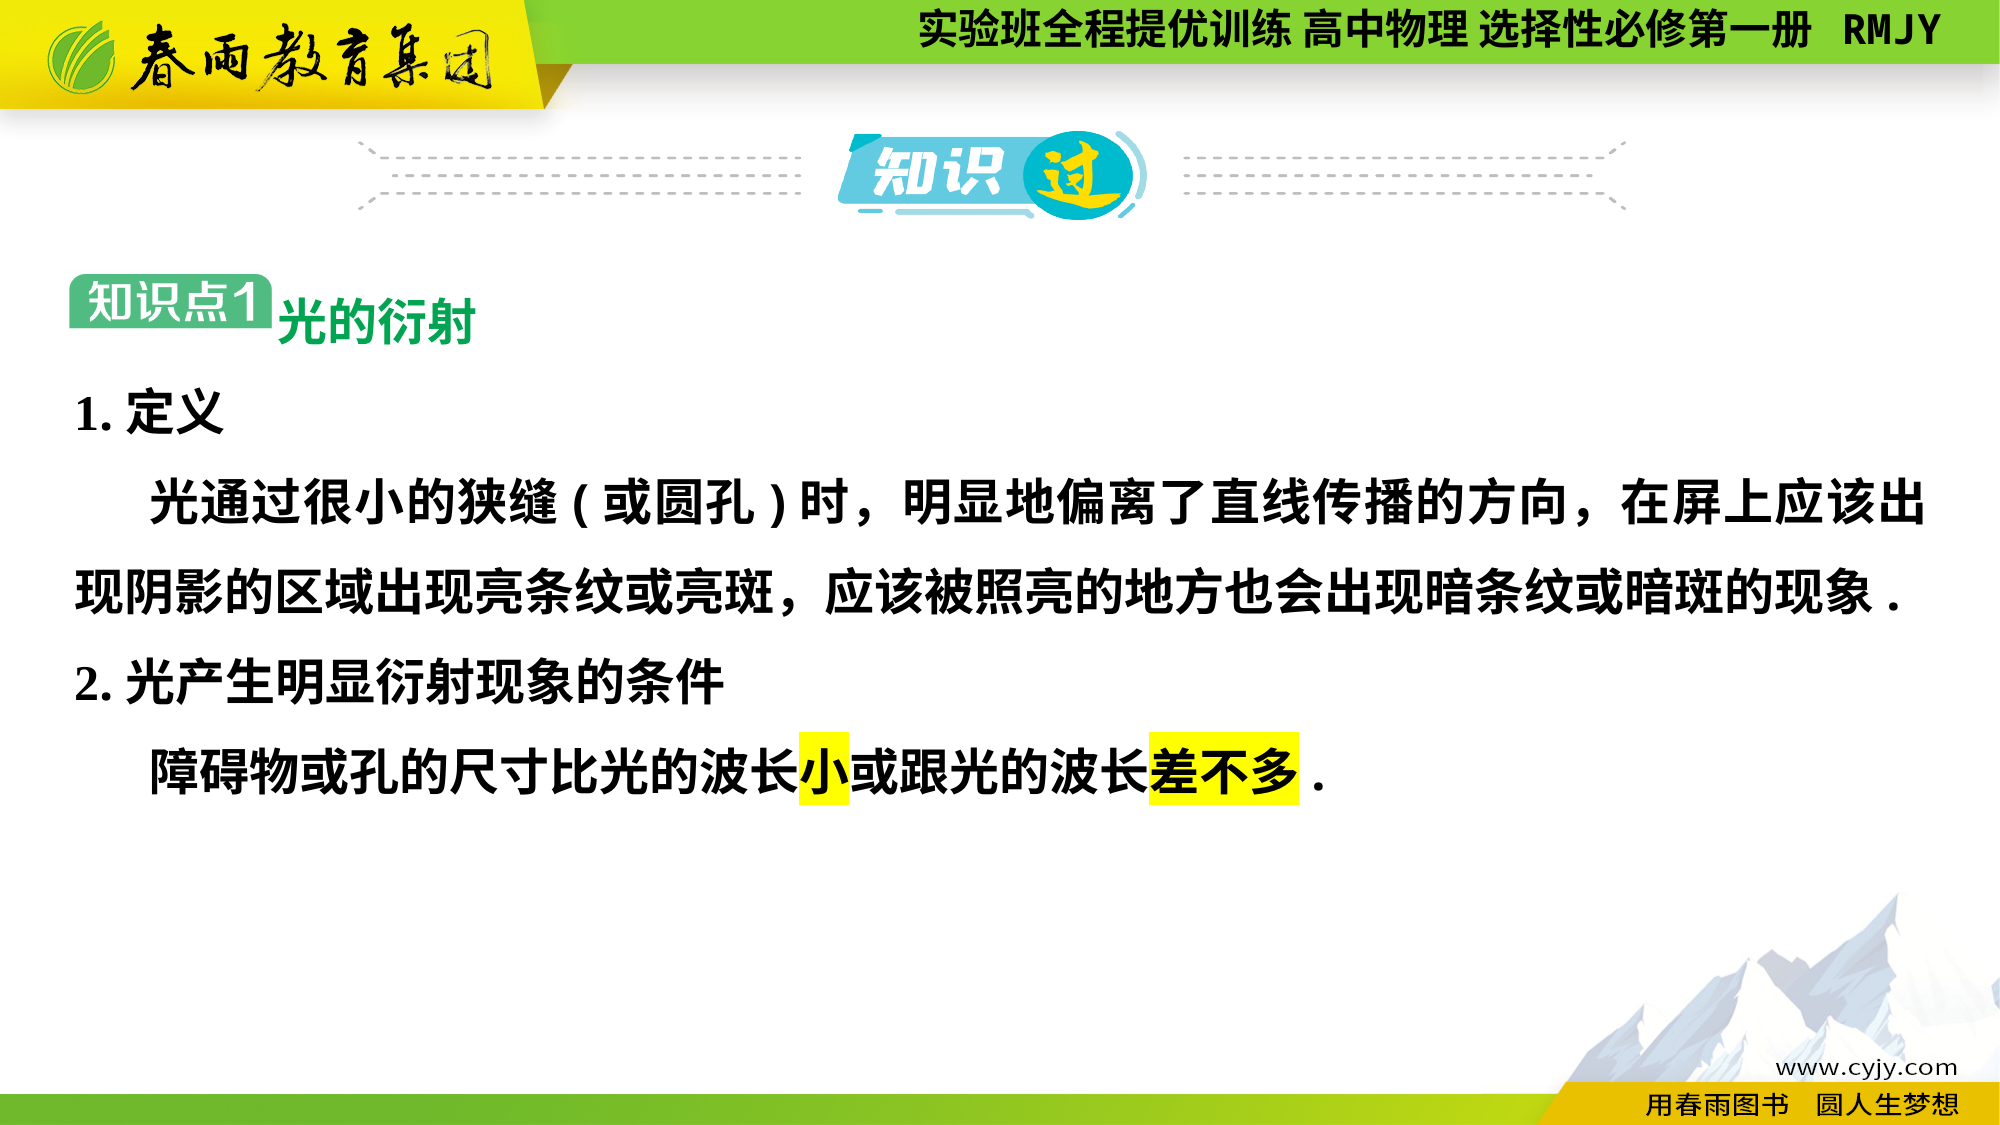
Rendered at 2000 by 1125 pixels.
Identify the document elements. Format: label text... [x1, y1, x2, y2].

picture [0, 0, 2000, 1125]
list 光的衍射 1.定义 光通过很小的狭缝(或圆孔)时，明显地偏离了直线传播的方向，在屏上应该出现阴影的区域出现亮条纹或亮斑，应该被照亮的地方也会出现暗条纹或暗斑的现象. 2.光产生明显衍射现象的条件 障碍物或孔的尺寸比光的波长小或跟光的波长差不多. [59, 252, 1944, 813]
